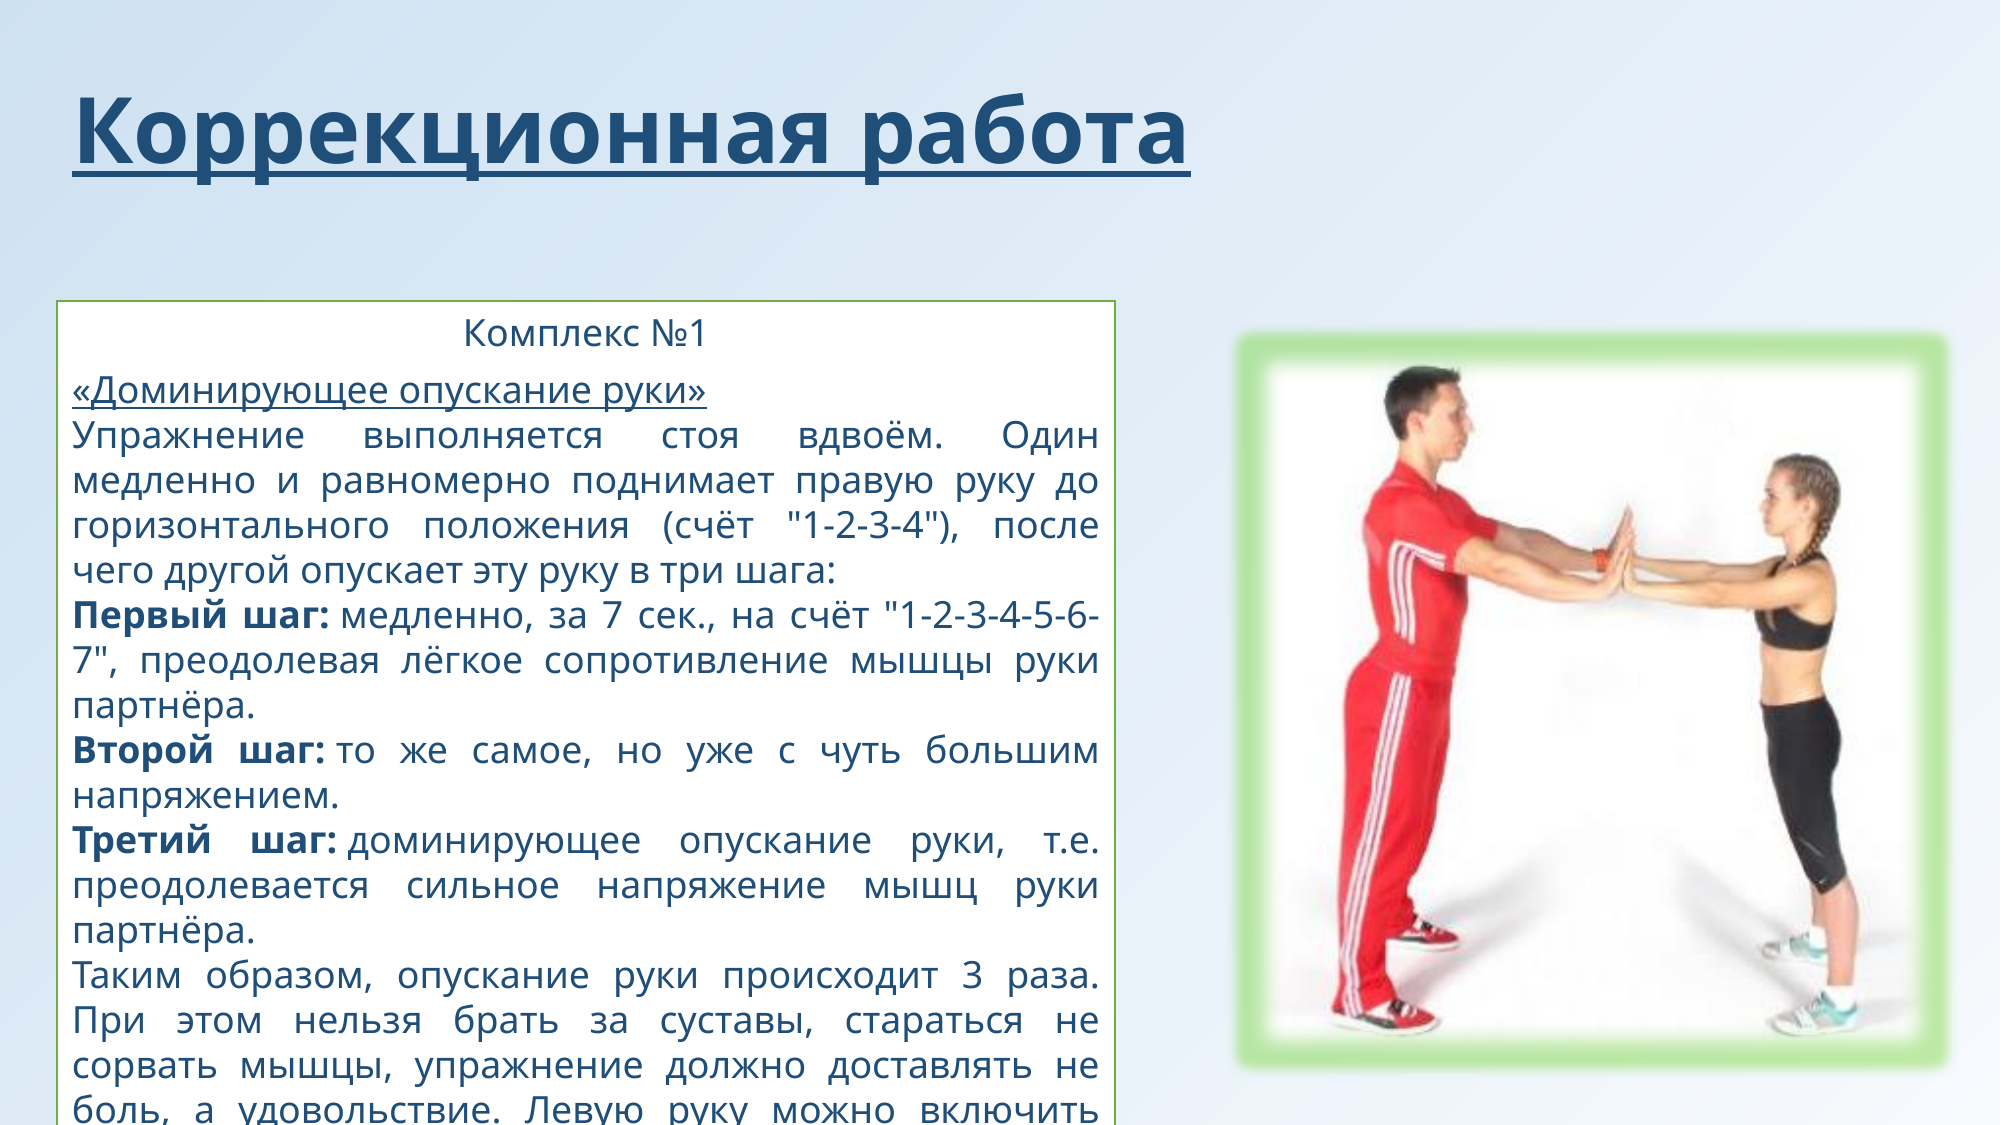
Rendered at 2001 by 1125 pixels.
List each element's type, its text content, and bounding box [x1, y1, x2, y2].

text_box Комплекс №1 «Доминирующее опускание руки» Упражнение выполняется стоя вдвоём. Один медленно и равномерно поднимает правую руку до горизонтального положения (счёт "1-2-3-4"), после чего другой опускает эту руку в три шага: Первый шаг: медленно, за 7 сек., на счёт "1-2-3-4-5-6-7", преодолевая лёгкое сопротивление мышцы руки партнёра. Второй шаг: то же самое, но уже с чуть большим напряжением. Третий шаг: доминирующее опускание руки, т.е. преодолевается сильное напряжение мышц руки партнёра. Таким образом, опускание руки происходит 3 раза. При этом нельзя брать за суставы, стараться не сорвать мышцы, упражнение должно доставлять не боль, а удовольствие. Левую руку можно включить вместо правой руки, если нужно усилить работу правого полушария. Праворукость и леворукость не учитываются. [56, 300, 1116, 1125]
picture [1246, 343, 1938, 1059]
title Коррекционная работа [57, 0, 1783, 279]
